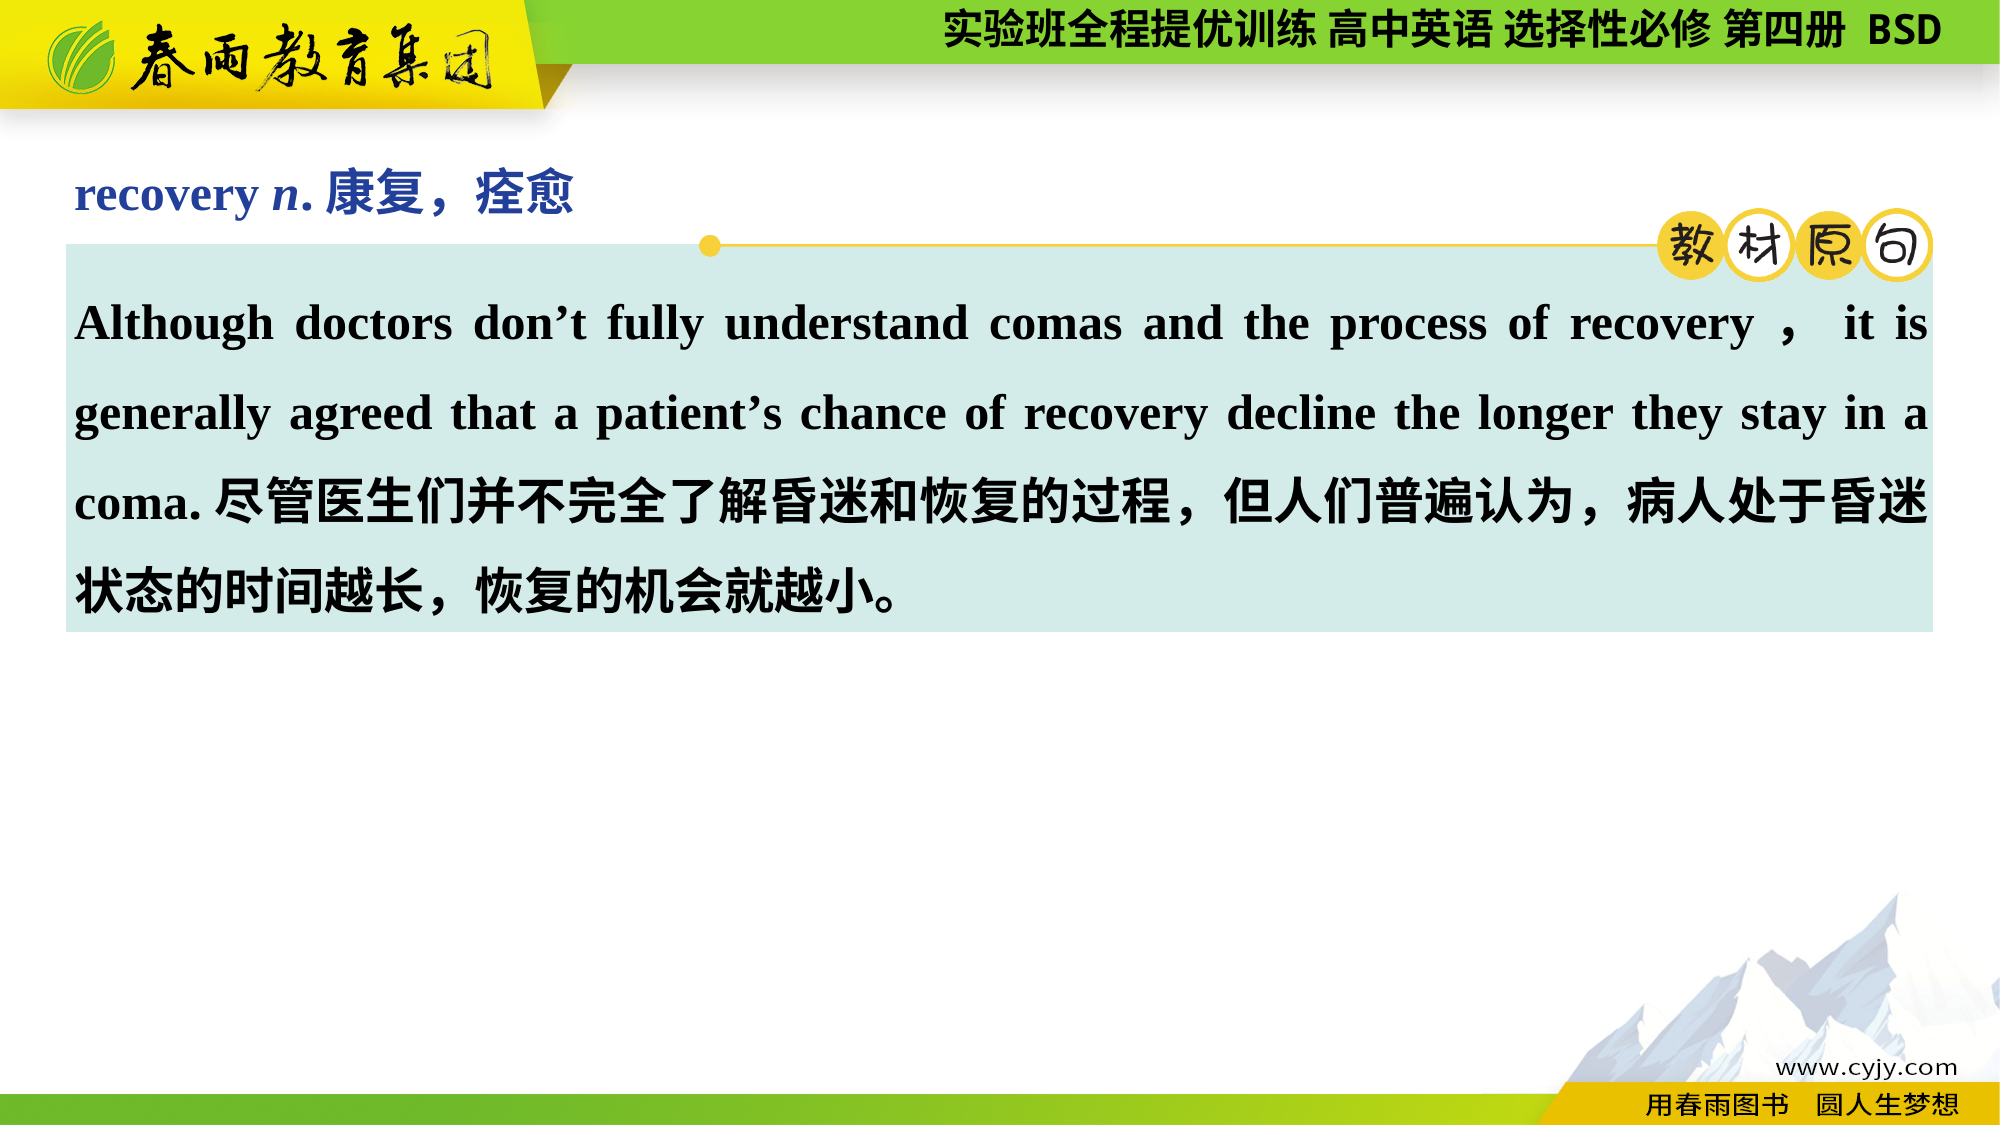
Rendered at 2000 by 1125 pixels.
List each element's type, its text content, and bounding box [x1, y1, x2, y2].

list recovery n.康复，痊愈 Although doctors don’t fully understand comas and the process of recovery，it is generally agreed that a patient’s chance of recovery decline the longer they stay in a coma.尽管医生们并不完全了解昏迷和恢复的过程，但人们普遍认为，病人处于昏迷状态的时间越长，恢复的机会就越小。 [59, 122, 1944, 632]
picture [0, 0, 2000, 1125]
